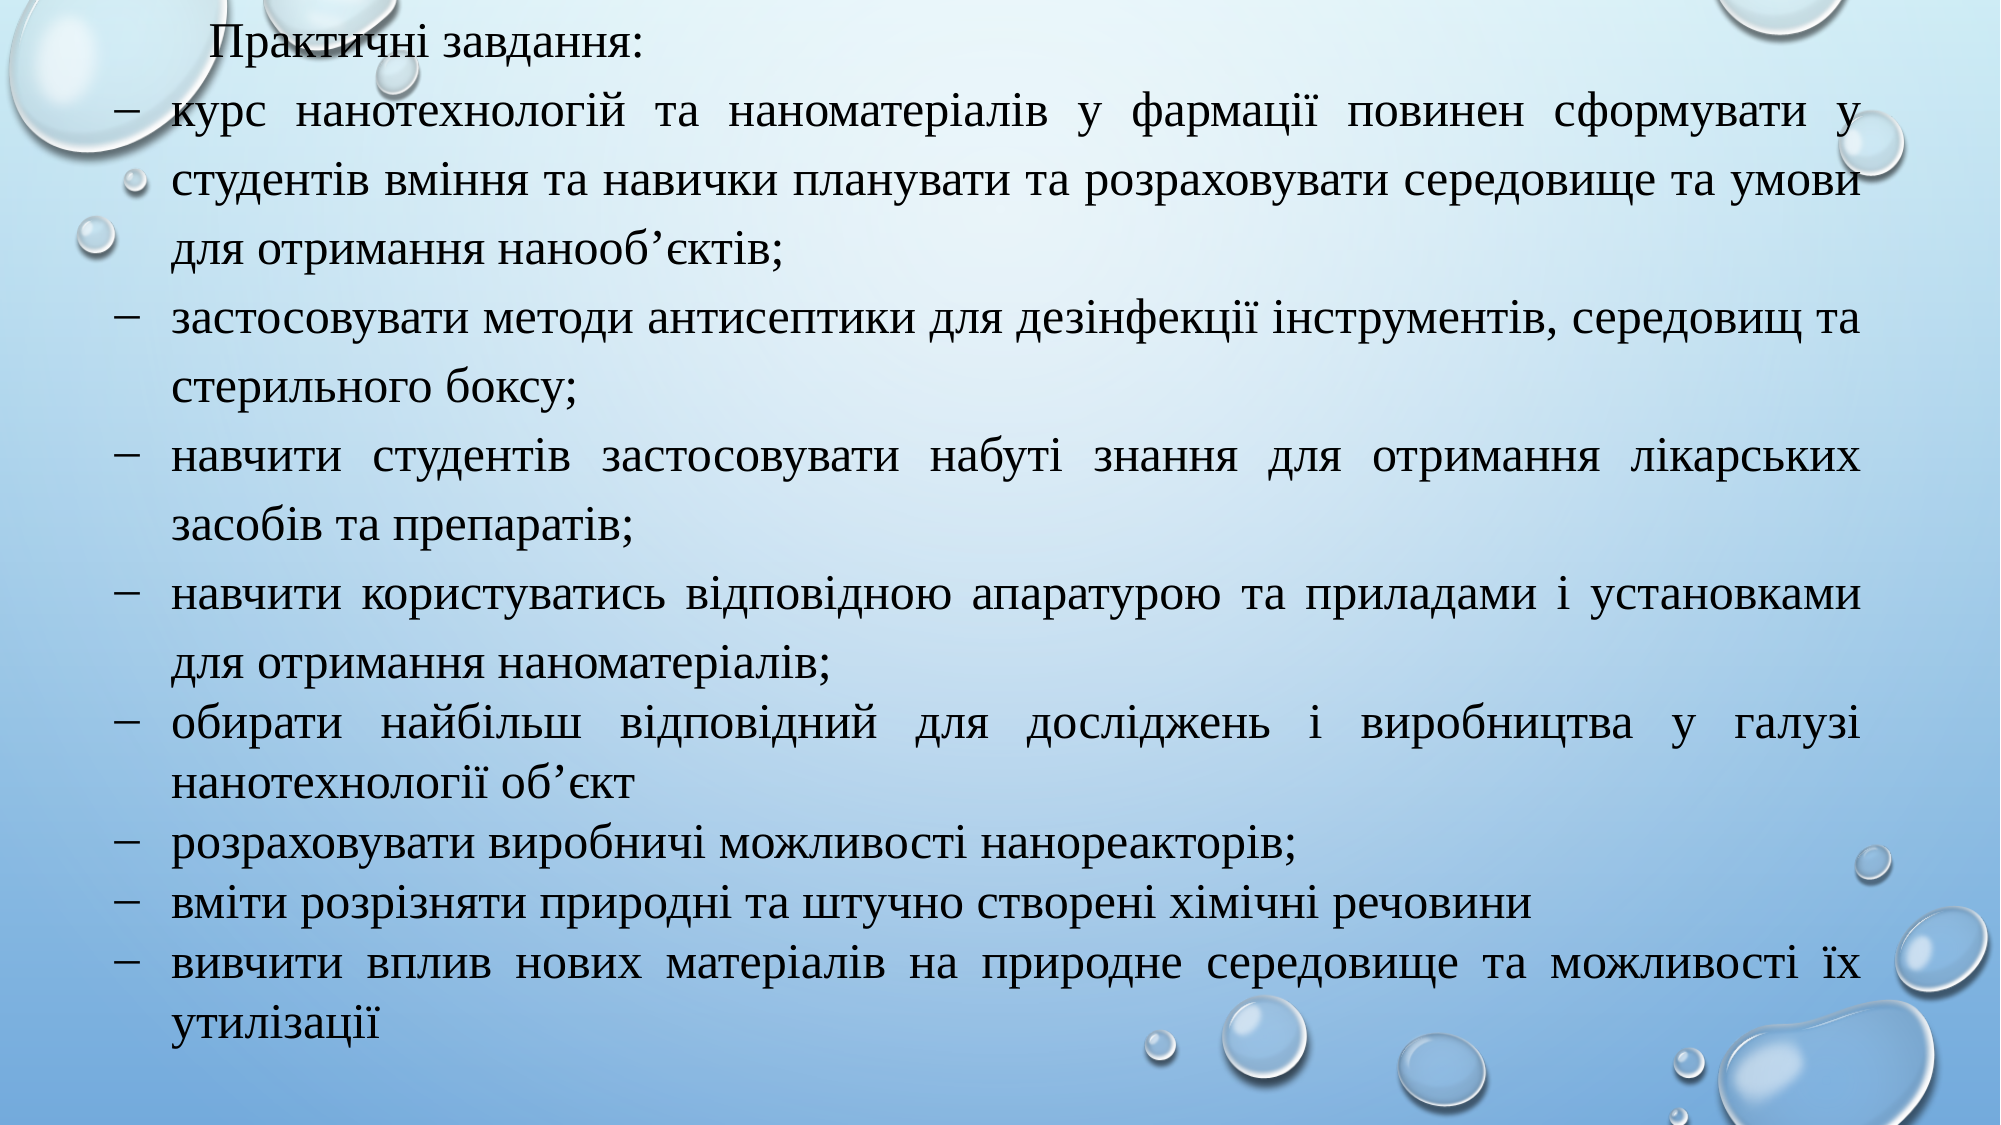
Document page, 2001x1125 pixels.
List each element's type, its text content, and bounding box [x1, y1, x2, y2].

picture [0, 0, 2000, 1125]
text_box Практичні завдання: курс нанотехнологій та наноматеріалів у фармації повинен сформувати у студентів вміння та навички планувати та розраховувати середовище та умови для отримання нанооб’єктів; застосовувати методи антисептики для дезінфекції інструментів, середовищ та стерильного боксу; навчити студентів застосовувати набуті знання для отримання лікарських засобів та препаратів; навчити користуватись відповідною апаратурою та приладами і установками для отримання наноматеріалів; обирати найбільш відповідний для досліджень і виробництва у галузі нанотехнології об’єкт розраховувати виробничі можливості нанореакторів; вміти розрізняти природні та штучно створені хімічні речовини вивчити вплив нових матеріалів на природне середовище та можливості їх утилізації [99, 0, 1877, 1056]
